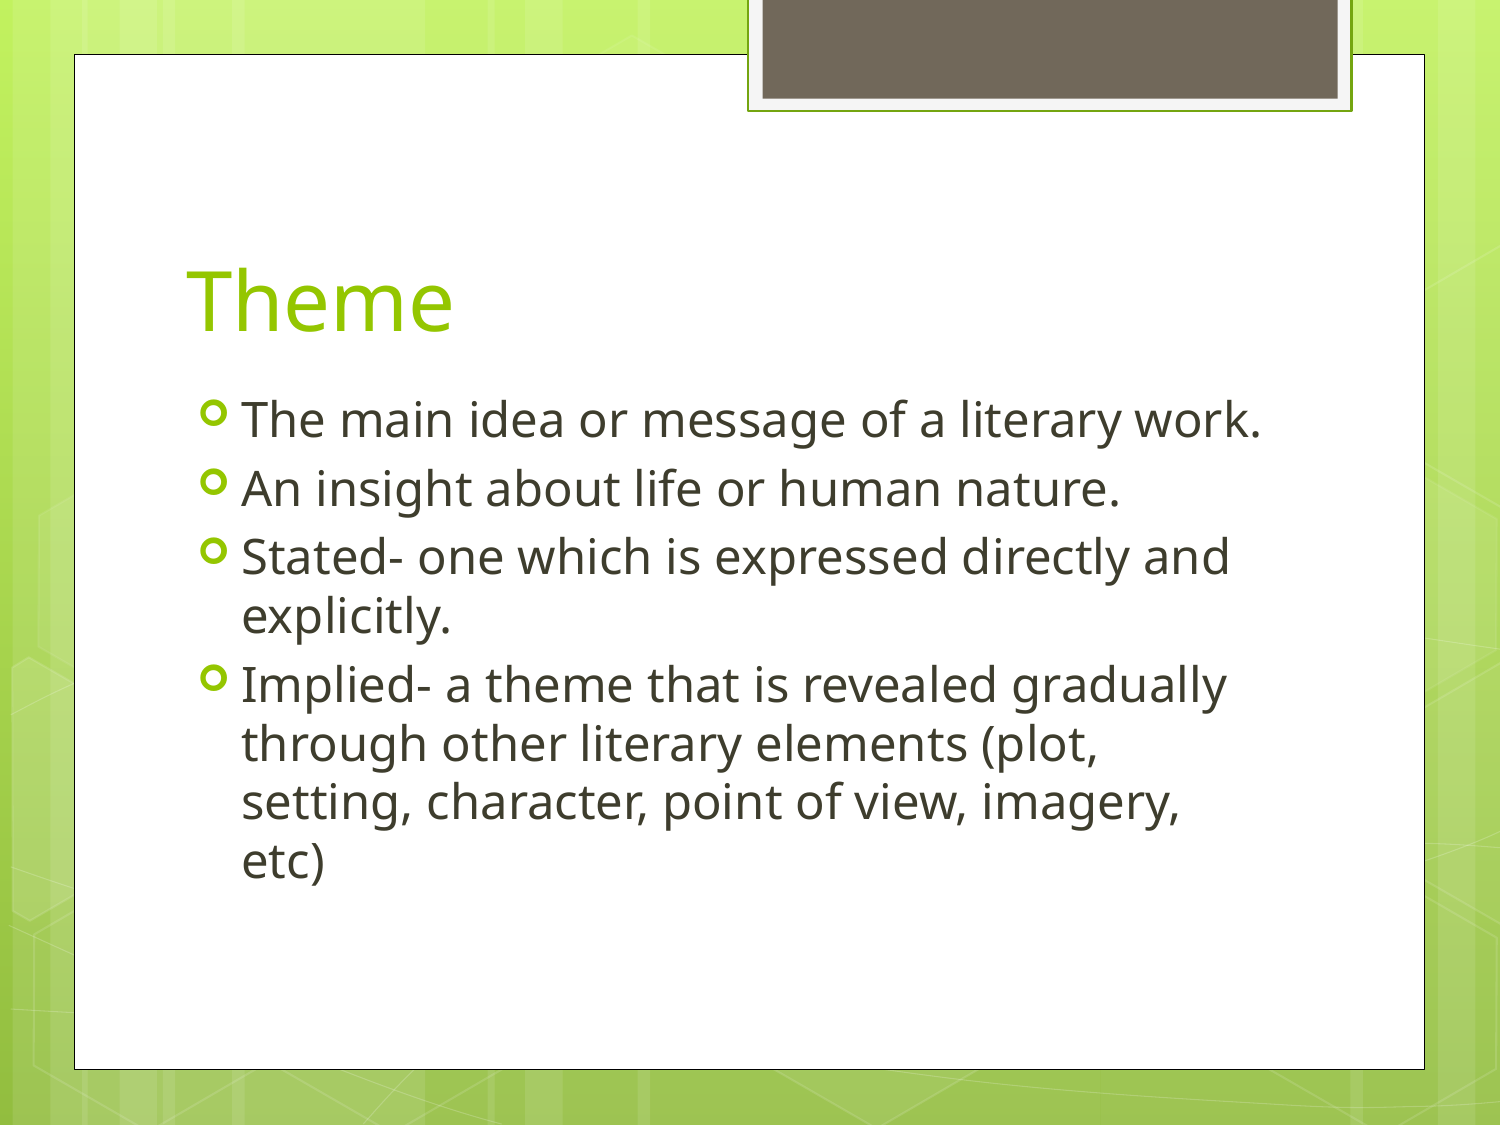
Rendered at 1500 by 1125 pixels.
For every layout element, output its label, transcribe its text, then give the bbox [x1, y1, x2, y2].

title Theme [171, 168, 1324, 357]
list The main idea or message of a literary work. An insight about life or human nature. Stated- one which is expressed directly and explicitly. Implied- a theme that is revealed gradually through other literary elements (plot, setting, character, point of view, imagery, etc) [171, 381, 1283, 957]
